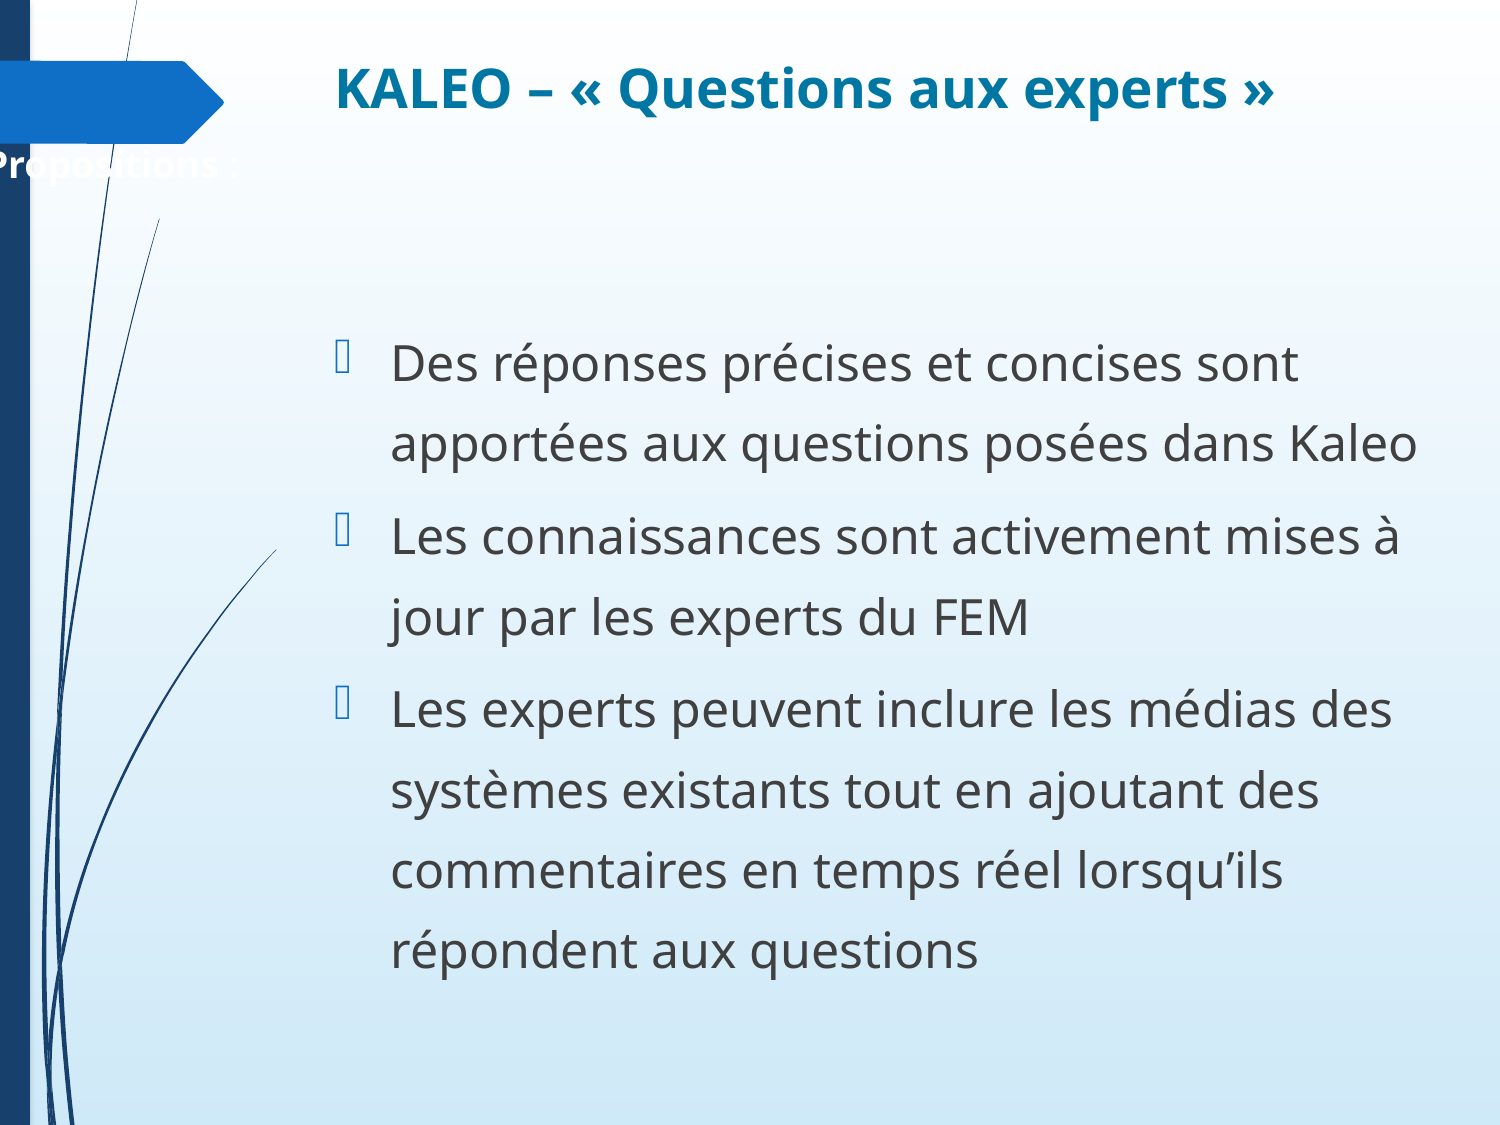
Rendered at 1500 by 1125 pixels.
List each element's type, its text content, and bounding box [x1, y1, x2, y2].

title KALEO – « Questions aux experts » [319, 45, 1400, 159]
text_box Propositions : [0, 118, 255, 194]
list Des réponses précises et concises sont apportées aux questions posées dans Kaleo Les connaissances sont activement mises à jour par les experts du FEM Les experts peuvent inclure les médias des systèmes existants tout en ajoutant des commentaires en temps réel lorsqu’ils répondent aux questions [319, 303, 1500, 1125]
